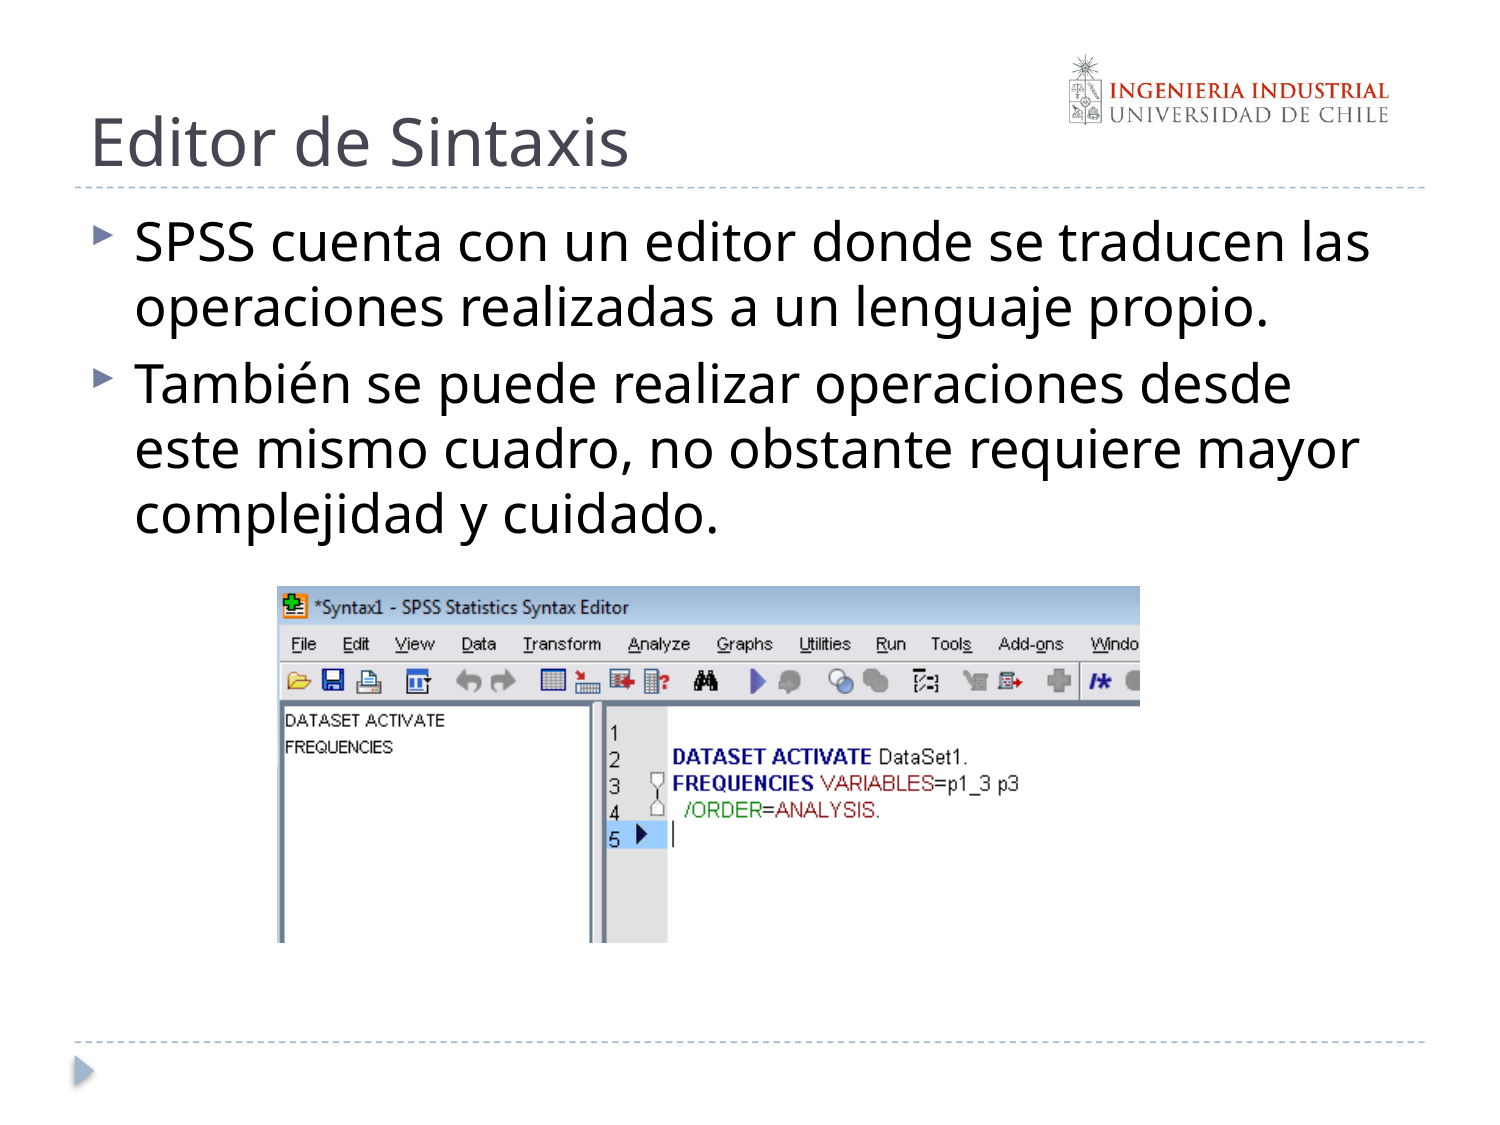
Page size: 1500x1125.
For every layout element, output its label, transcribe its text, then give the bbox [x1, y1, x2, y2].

picture [277, 585, 1141, 943]
picture [1045, 30, 1412, 166]
title Editor de Sintaxis [75, 24, 1425, 188]
list SPSS cuenta con un editor donde se traducen las operaciones realizadas a un lenguaje propio. También se puede realizar operaciones desde este mismo cuadro, no obstante requiere mayor complejidad y cuidado. [75, 200, 1425, 1010]
